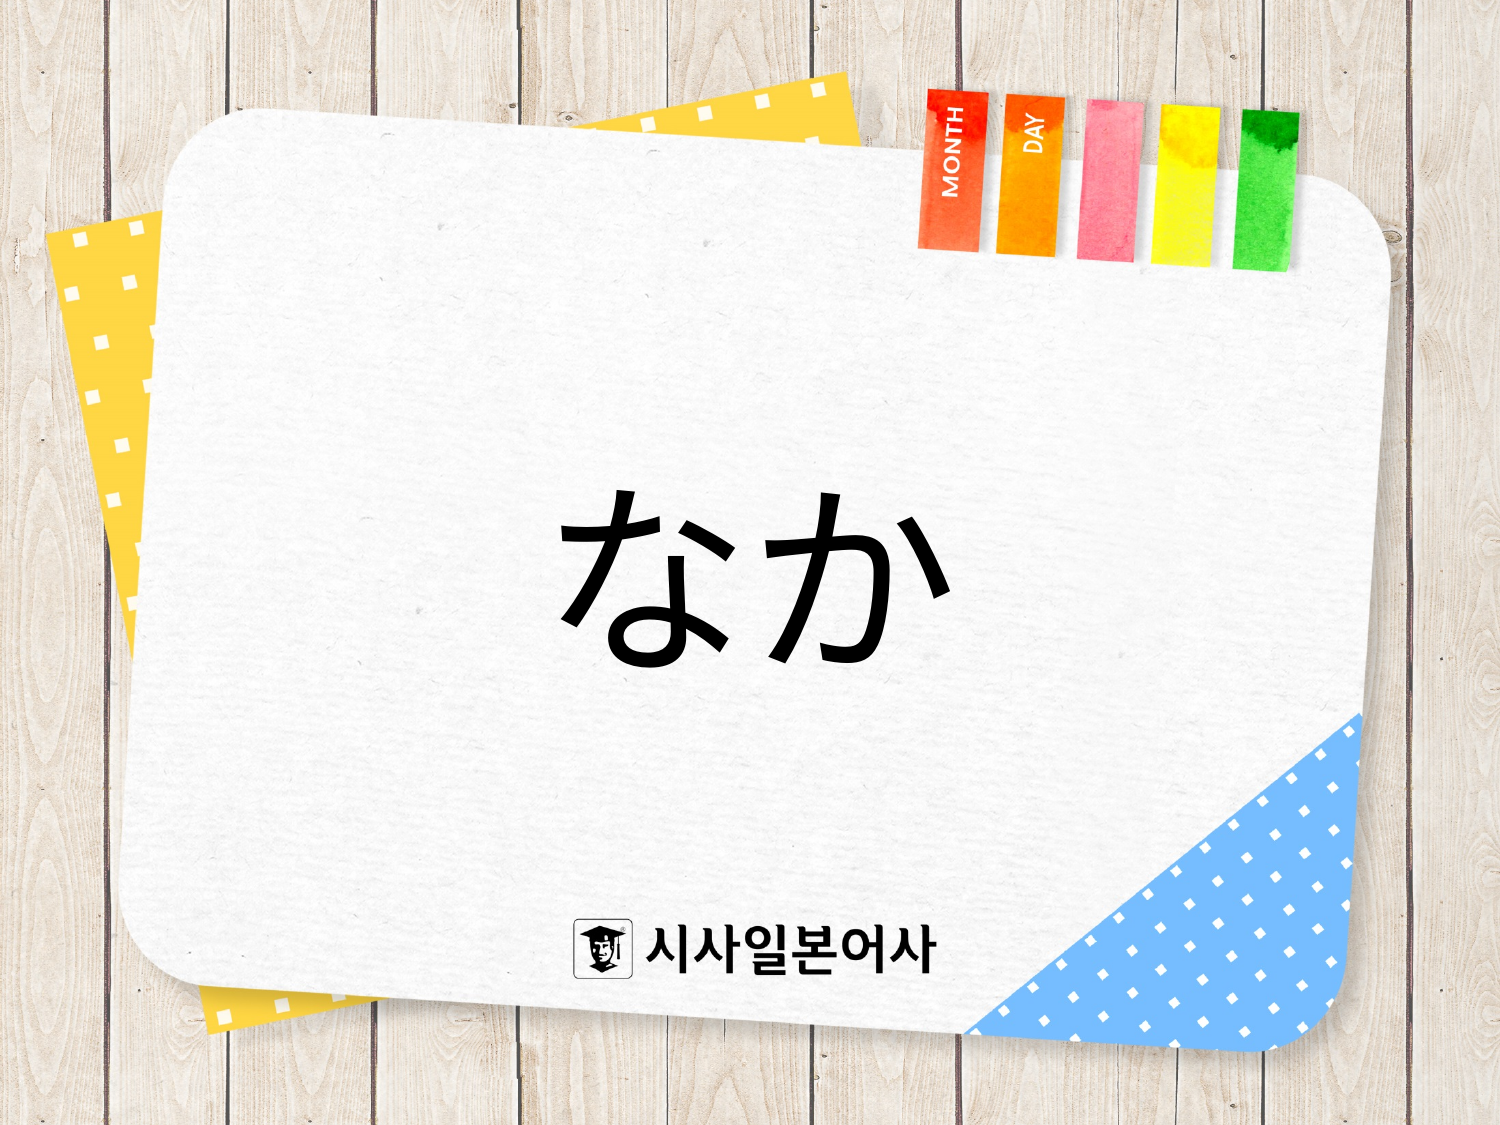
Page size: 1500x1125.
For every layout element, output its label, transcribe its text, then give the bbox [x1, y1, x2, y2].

picture [0, 0, 1500, 1125]
title なか [75, 338, 1425, 811]
